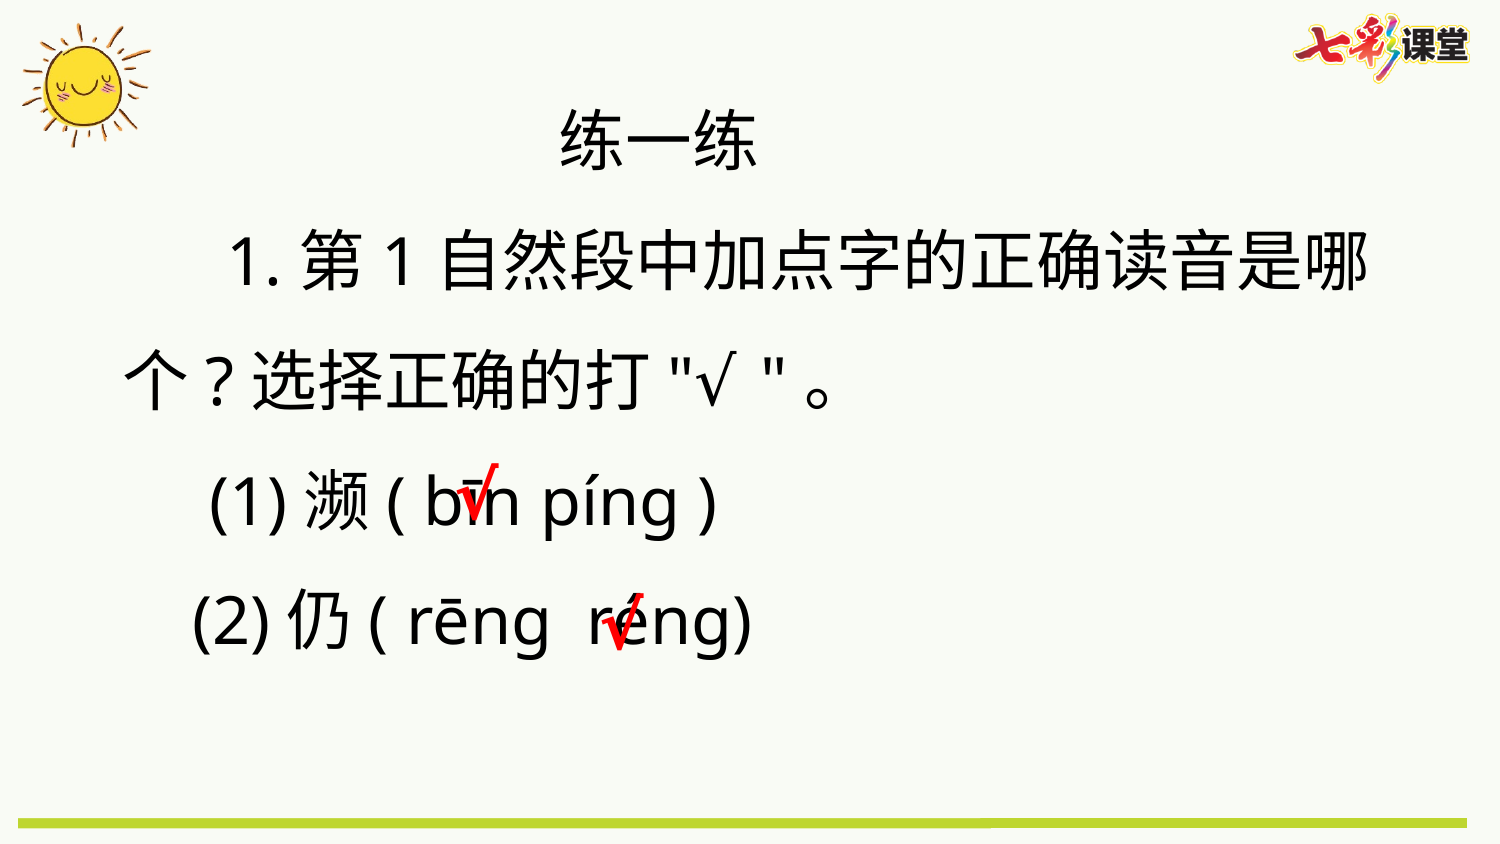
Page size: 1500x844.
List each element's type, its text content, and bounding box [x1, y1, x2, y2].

picture [0, 0, 173, 172]
picture [18, 771, 1467, 844]
picture [1291, 9, 1472, 87]
text_box √ [584, 575, 659, 671]
text_box √ [439, 445, 514, 541]
text_box 练一练 1.第1自然段中加点字的正确读音是哪个?选择正确的打"√"。 (1)濒( bīn píng ) (2)仍( rēng réng) [108, 91, 1444, 666]
